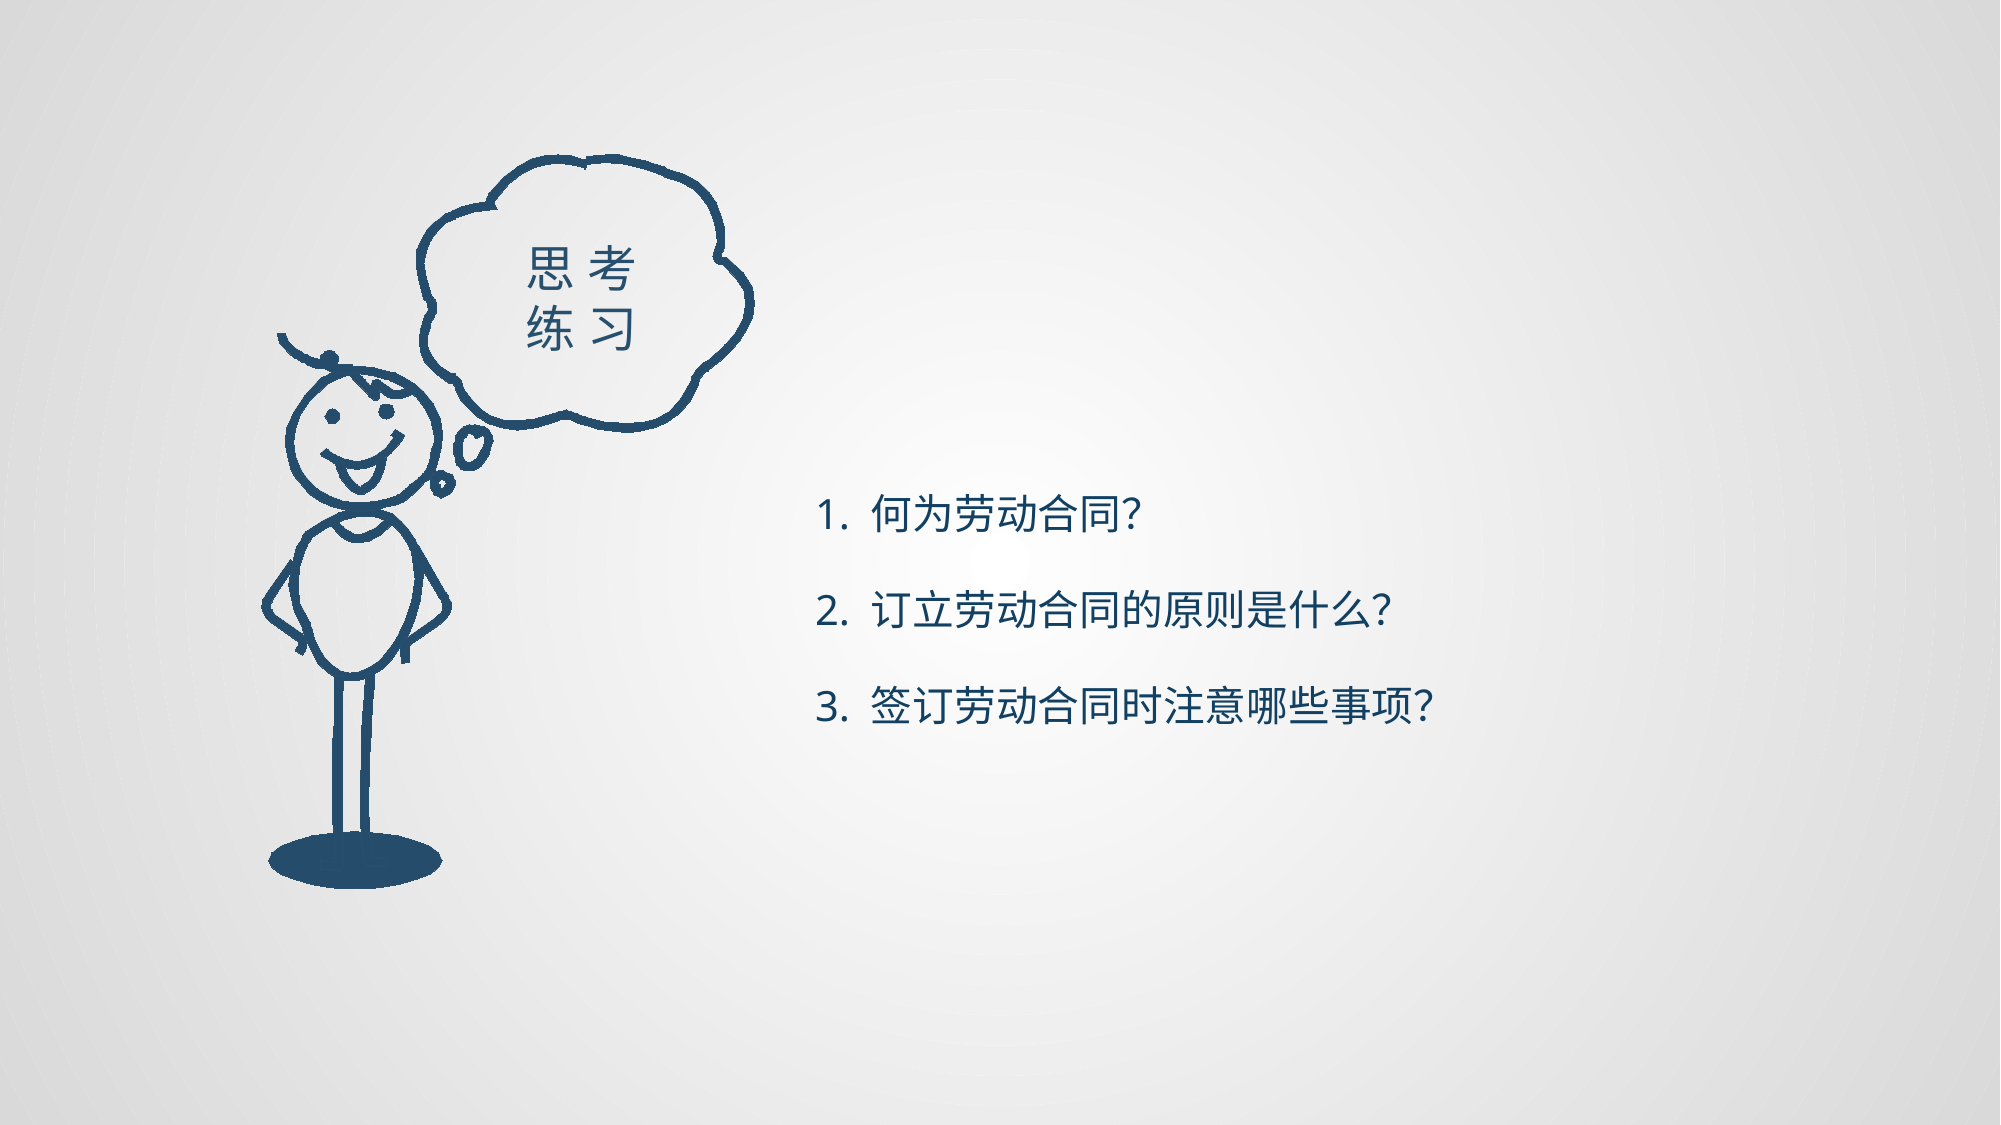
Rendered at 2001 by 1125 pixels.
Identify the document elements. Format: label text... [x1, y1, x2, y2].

text_box 1. 何为劳动合同？ 2. 订立劳动合同的原则是什么？ 3. 签订劳动合同时注意哪些事项？ [800, 447, 1699, 737]
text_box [261, 154, 755, 889]
